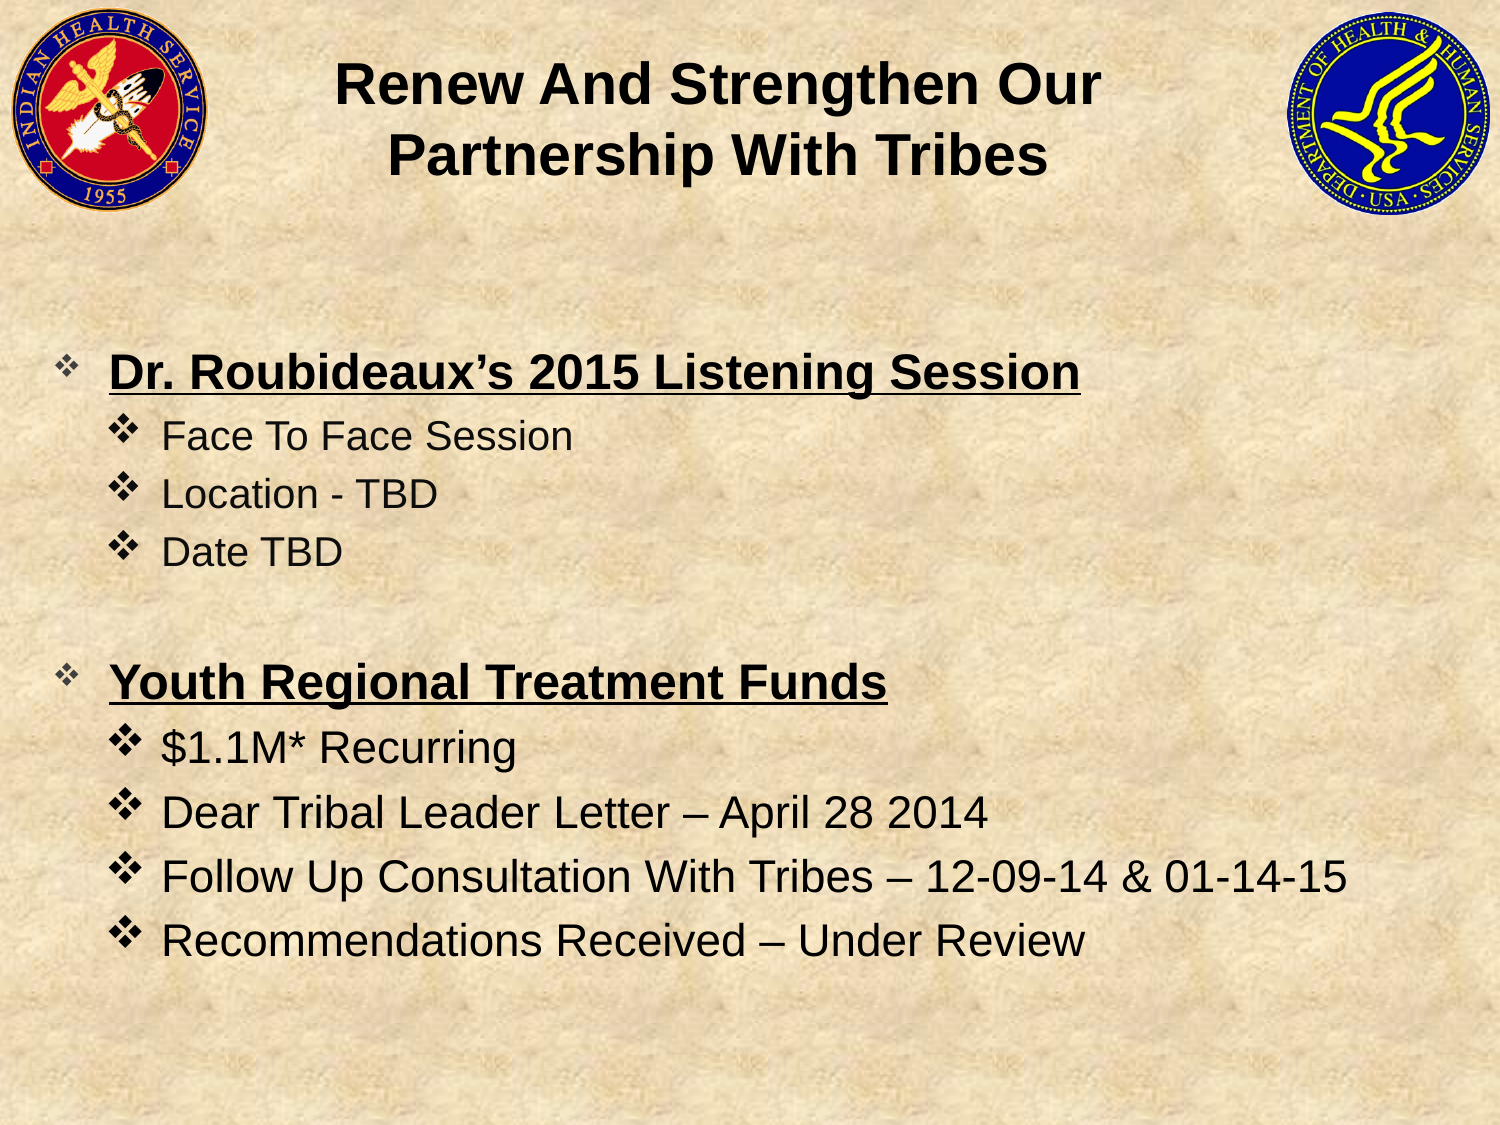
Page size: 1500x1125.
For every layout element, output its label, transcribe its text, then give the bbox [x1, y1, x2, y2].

title Renew And Strengthen Our Partnership With Tribes [150, 37, 1288, 262]
list Dr. Roubideaux’s 2015 Listening Session Face To Face Session Location - TBD Date TBD Youth Regional Treatment Funds $1.1M* Recurring Dear Tribal Leader Letter – April 28 2014 Follow Up Consultation With Tribes – 12-09-14 & 01-14-15 Recommendations Received – Under Review [37, 262, 1463, 1035]
picture [0, 0, 1500, 1125]
